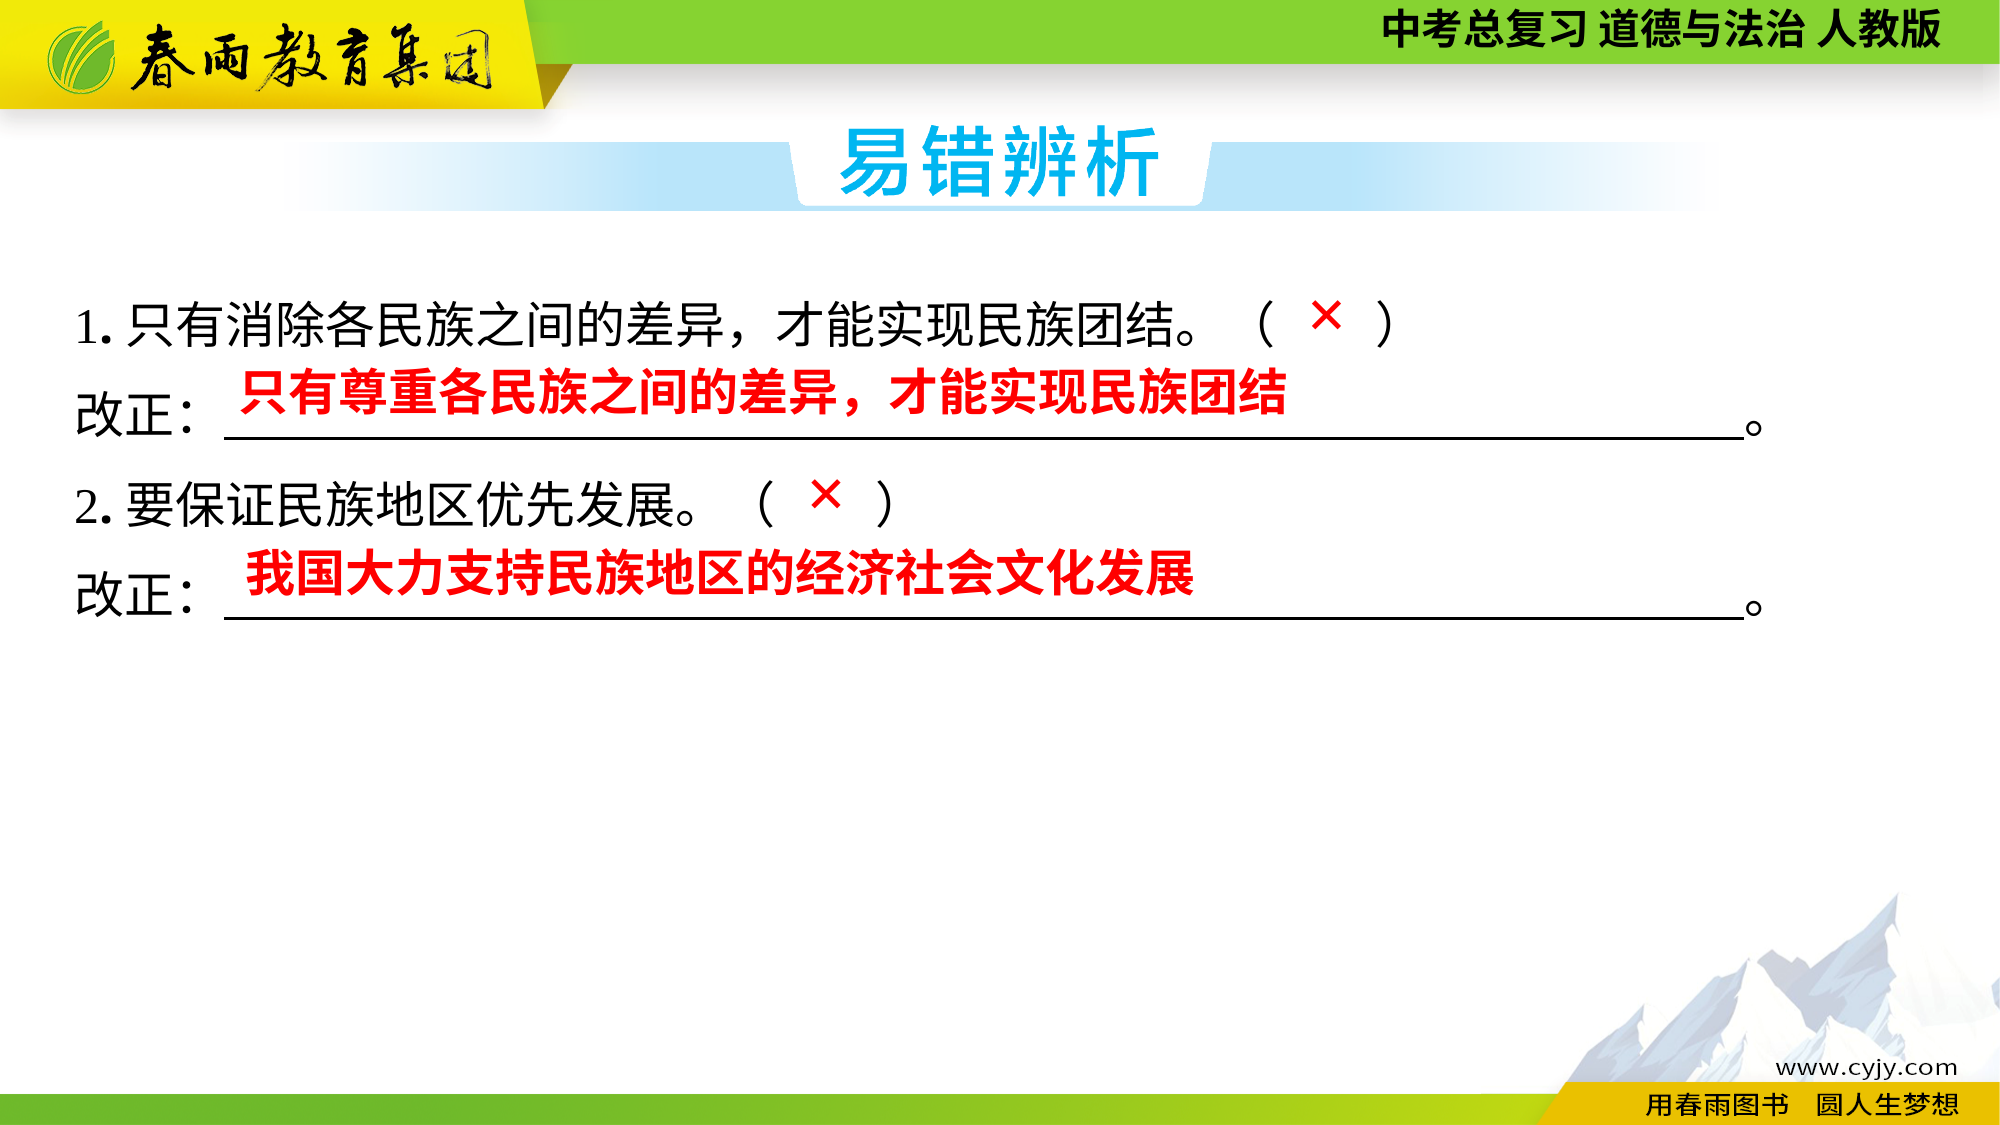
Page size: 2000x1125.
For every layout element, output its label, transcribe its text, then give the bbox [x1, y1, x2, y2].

picture [0, 0, 2000, 1125]
text_box 我国大力支持民族地区的经济社会文化发展 [230, 533, 1211, 609]
text_box ✕ [1290, 276, 1363, 351]
text_box 只有尊重各民族之间的差异，才能实现民族团结 [223, 353, 1421, 429]
text_box ✕ [790, 455, 862, 531]
list 1.只有消除各民族之间的差异，才能实现民族团结。（ ） 改正： 。 2.要保证民族地区优先发展。（ ） 改正： 。 [59, 255, 1944, 635]
